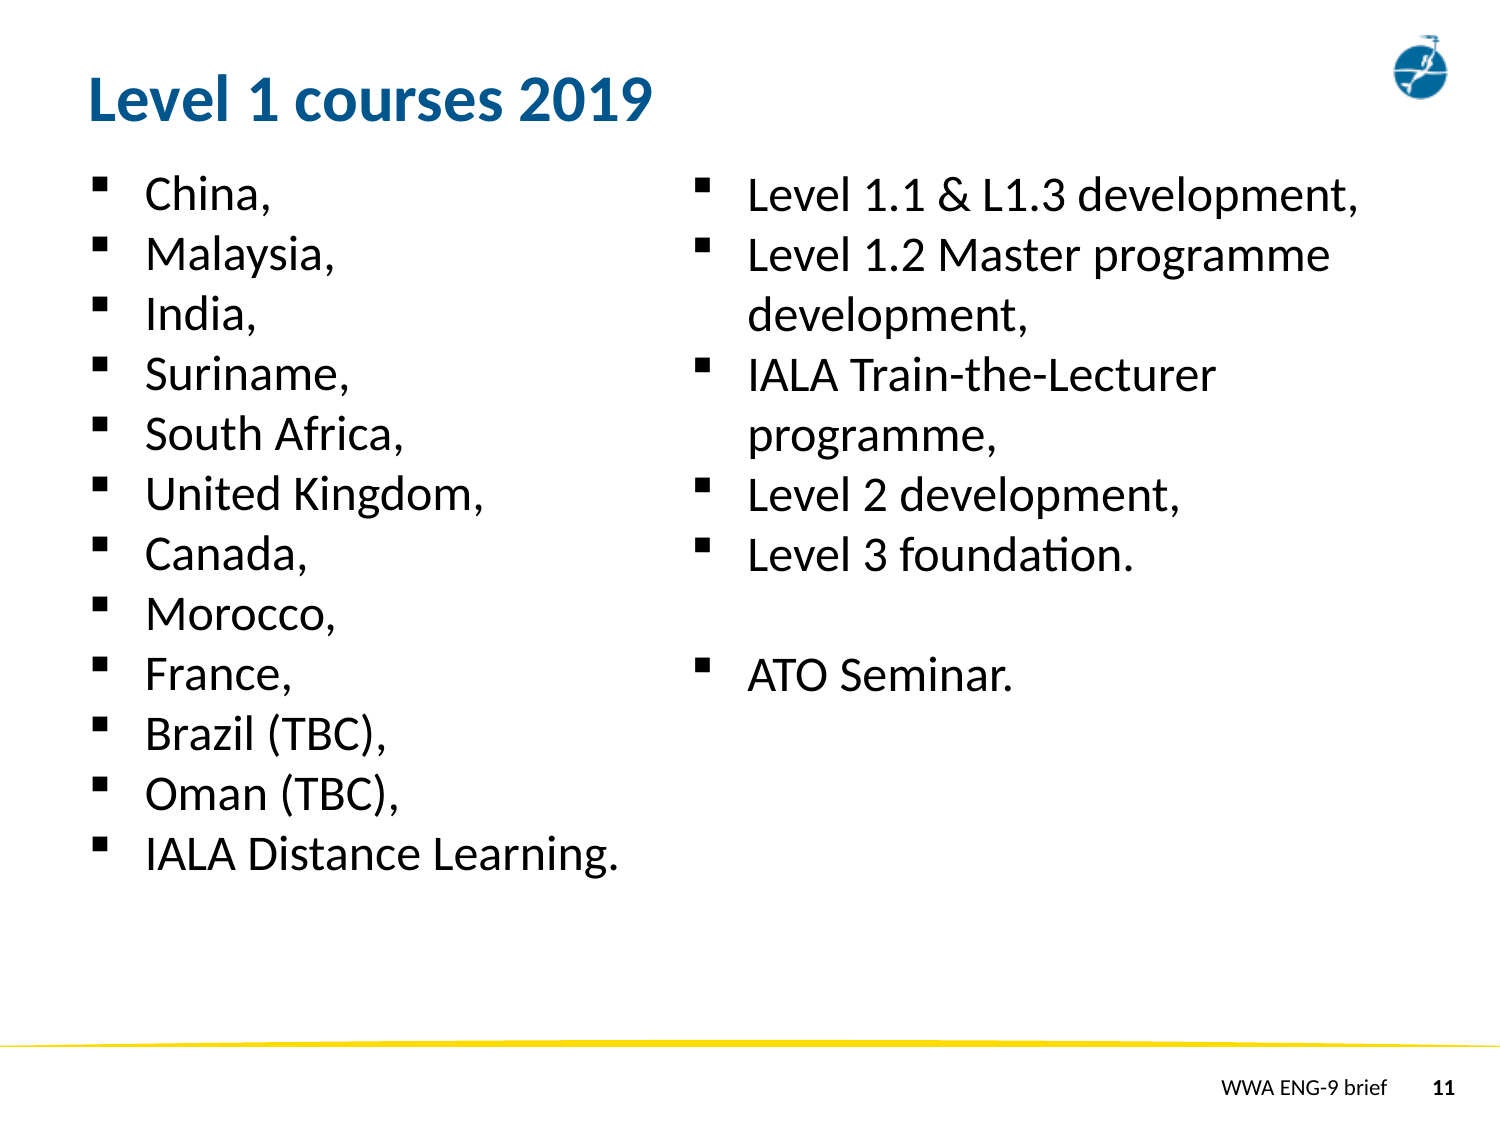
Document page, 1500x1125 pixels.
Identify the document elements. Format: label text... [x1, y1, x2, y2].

text_box Level 1 courses 2019 [88, 57, 765, 135]
slide_number 11 [1388, 1046, 1500, 1125]
list China, Malaysia, India, Suriname, South Africa, United Kingdom, Canada, Morocco, France, Brazil (TBC), Oman (TBC), IALA Distance Learning. [88, 160, 650, 900]
text_box Level 1.1 & L1.3 development, Level 1.2 Master programme development, IALA Train-the-Lecturer programme, Level 2 development, Level 3 foundation. ATO Seminar. [690, 161, 1406, 900]
footer WWA ENG-9 brief [466, 1046, 1388, 1125]
